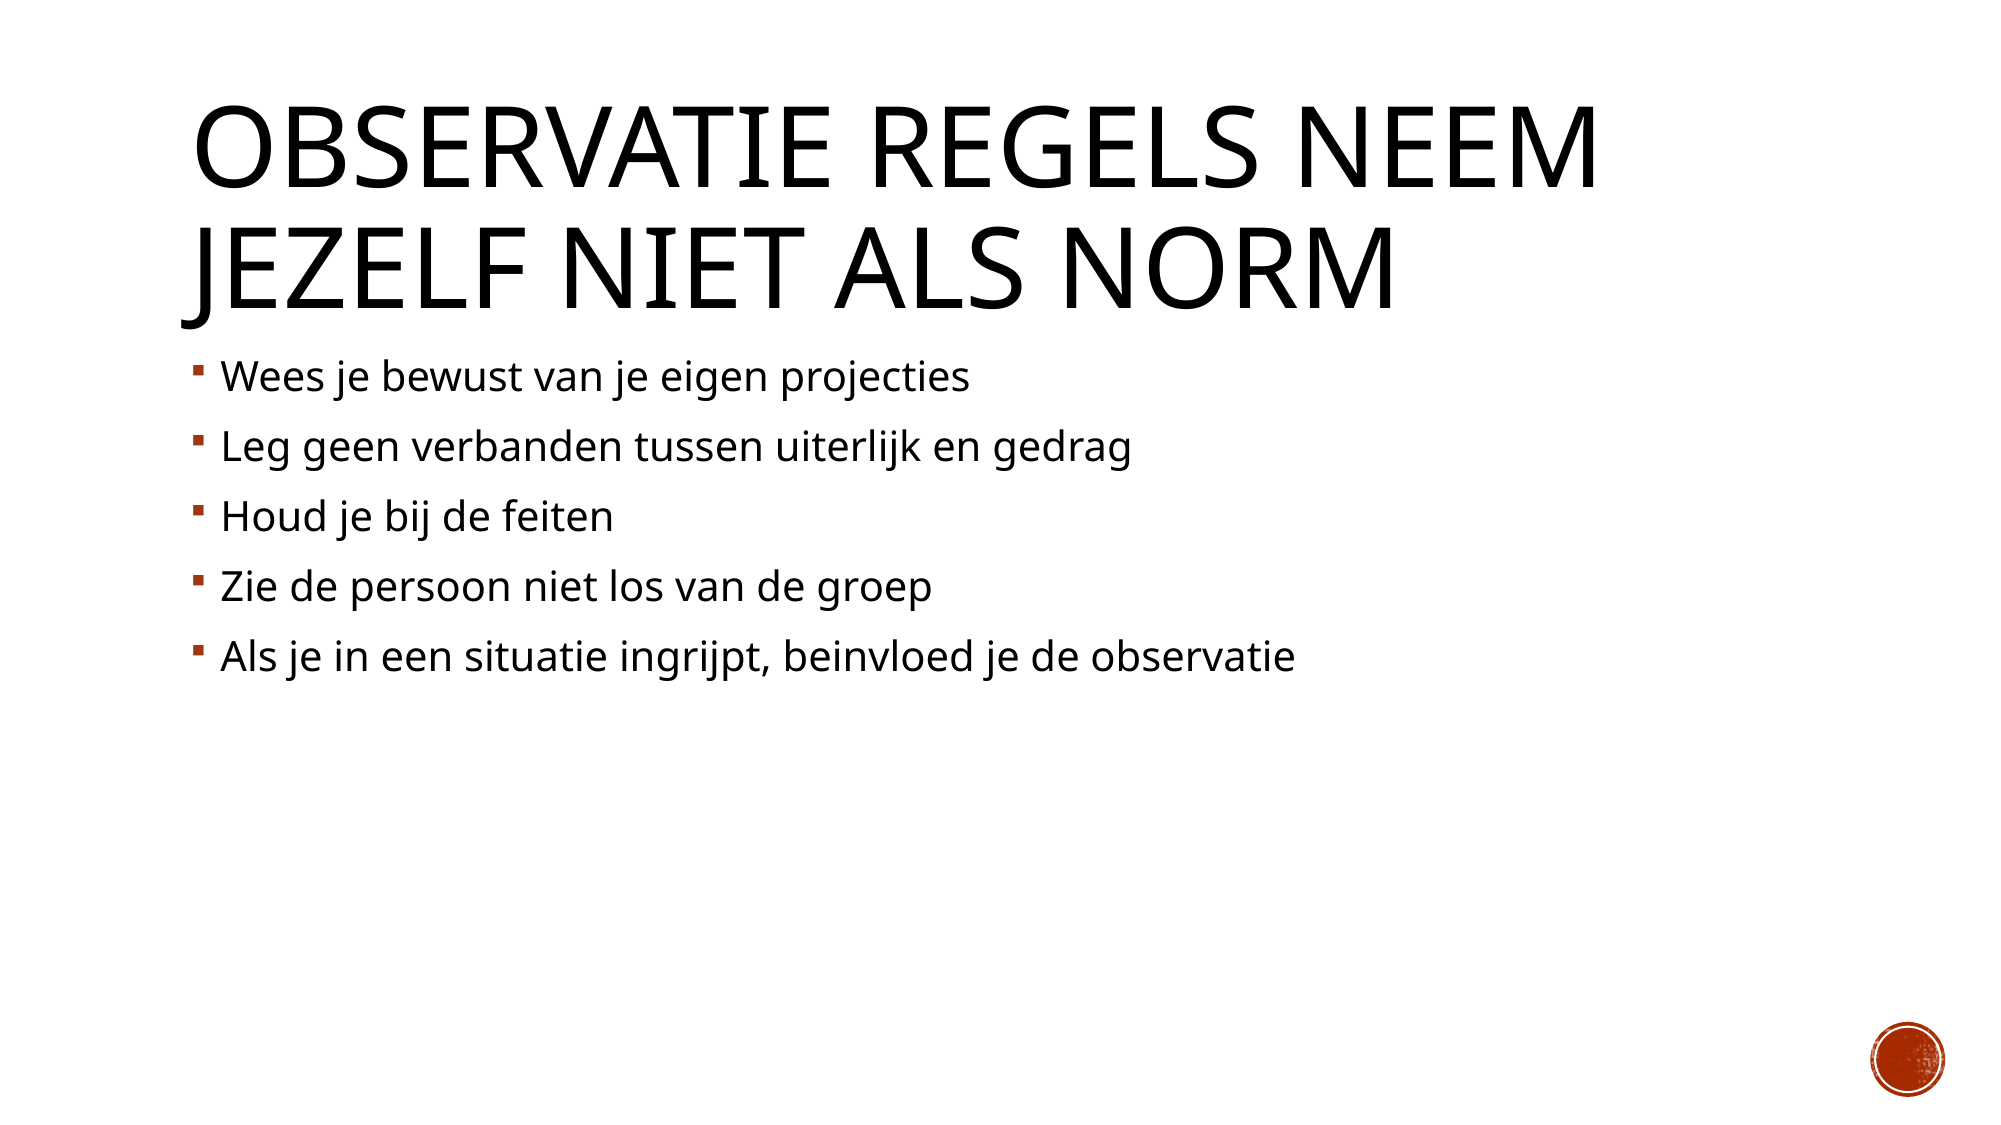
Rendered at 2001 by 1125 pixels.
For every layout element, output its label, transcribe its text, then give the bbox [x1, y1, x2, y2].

list Wees je bewust van je eigen projecties Leg geen verbanden tussen uiterlijk en gedrag Houd je bij de feiten Zie de persoon niet los van de groep Als je in een situatie ingrijpt, beinvloed je de observatie [175, 348, 1826, 1013]
title Observatie regels Neem jezelf niet als norm [175, 79, 1826, 344]
